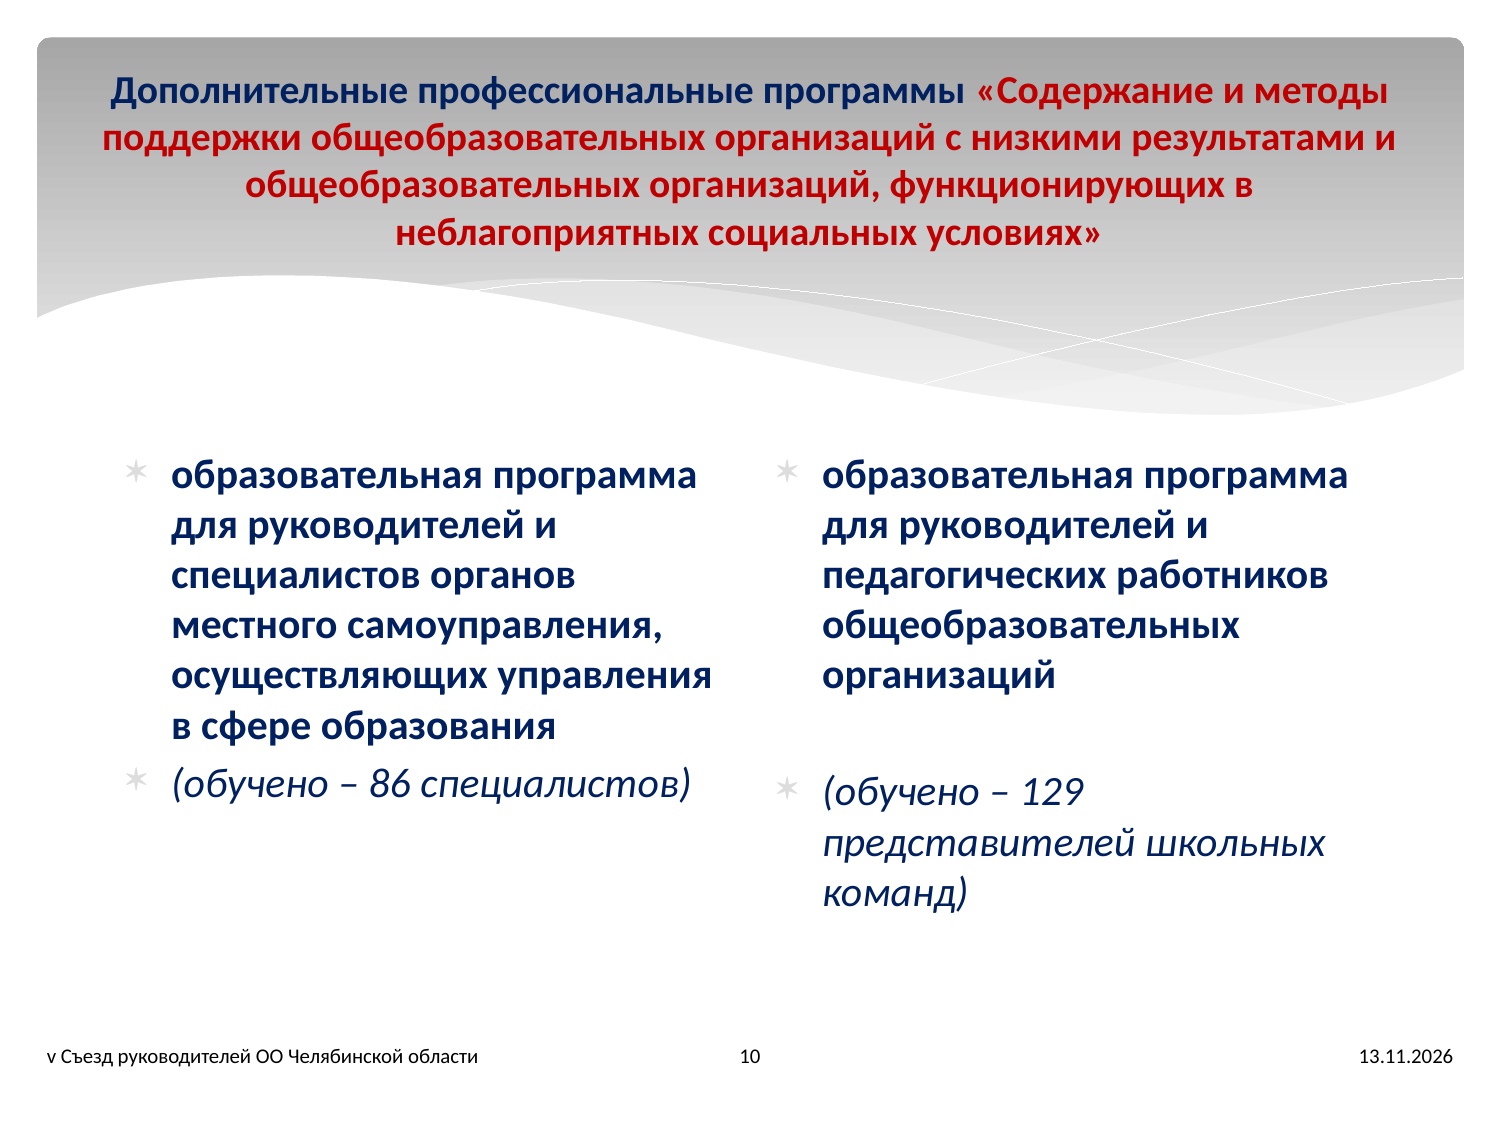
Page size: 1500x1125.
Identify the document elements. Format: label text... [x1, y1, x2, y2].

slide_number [847, 1025, 1469, 1086]
footer v Съезд руководителей ОО Челябинской области [31, 1025, 653, 1086]
list образовательная программа для руководителей и педагогических работников общеобразовательных организаций (обучено – 129 представителей школьных команд) [761, 439, 1389, 1005]
title Дополнительные профессиональные программы «Содержание и методы поддержки общеобразовательных организаций с низкими результатами и общеобразовательных организаций, функционирующих в неблагоприятных социальных условиях» [75, 55, 1425, 261]
list образовательная программа для руководителей и специалистов органов местного самоуправления, осуществляющих управления в сфере образования (обучено – 86 специалистов) [111, 439, 738, 1005]
slide_number 10 [654, 1025, 846, 1086]
